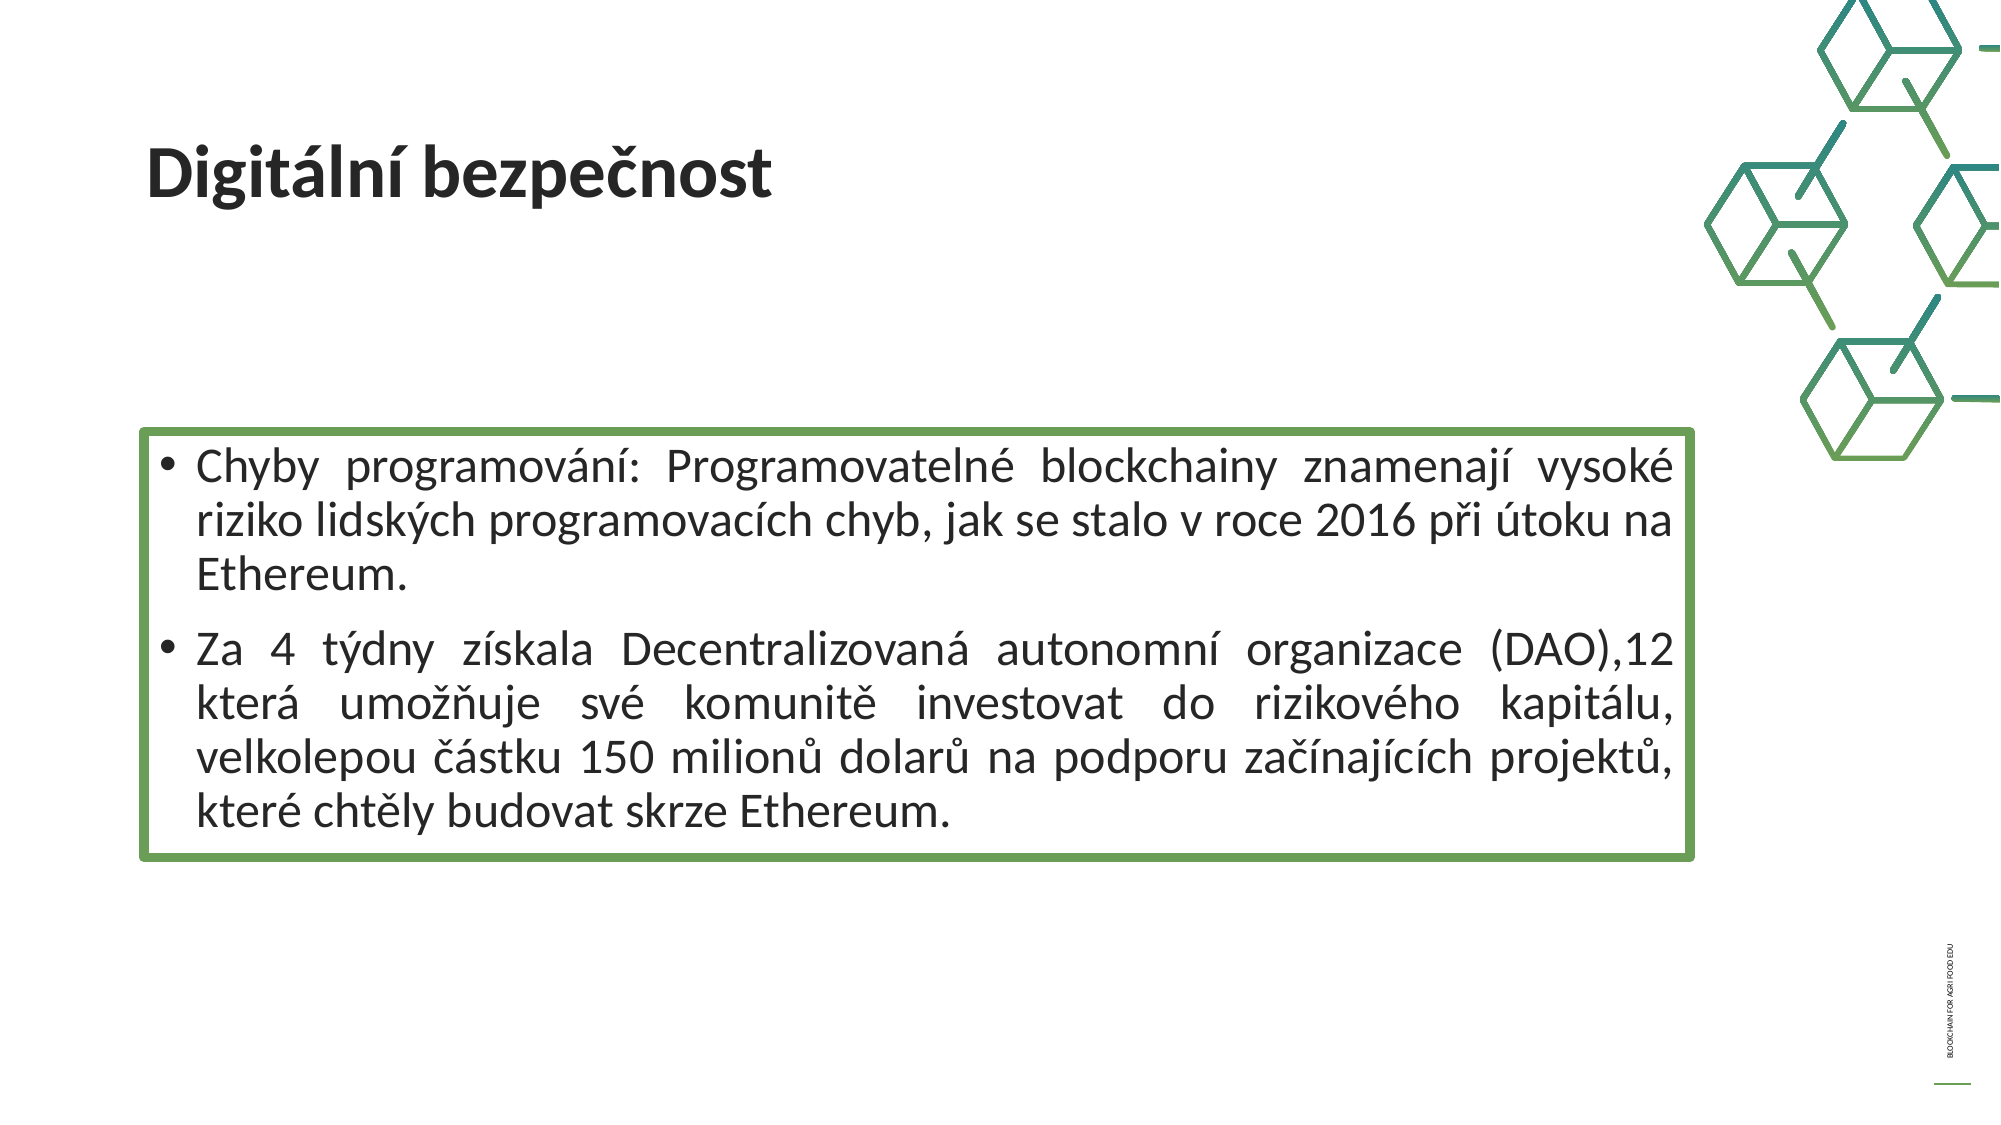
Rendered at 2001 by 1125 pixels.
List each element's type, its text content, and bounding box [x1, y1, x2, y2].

list Chyby programování: Programovatelné blockchainy znamenají vysoké riziko lidských programovacích chyb, jak se stalo v roce 2016 při útoku na Ethereum. Za 4 týdny získala Decentralizovaná autonomní organizace (DAO),12 která umožňuje své komunitě investovat do rizikového kapitálu, velkolepou částku 150 milionů dolarů na podporu začínajících projektů, které chtěly budovat skrze Ethereum. [144, 431, 1690, 858]
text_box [1703, 0, 2000, 462]
list Digitální bezpečnost [130, 124, 1698, 257]
